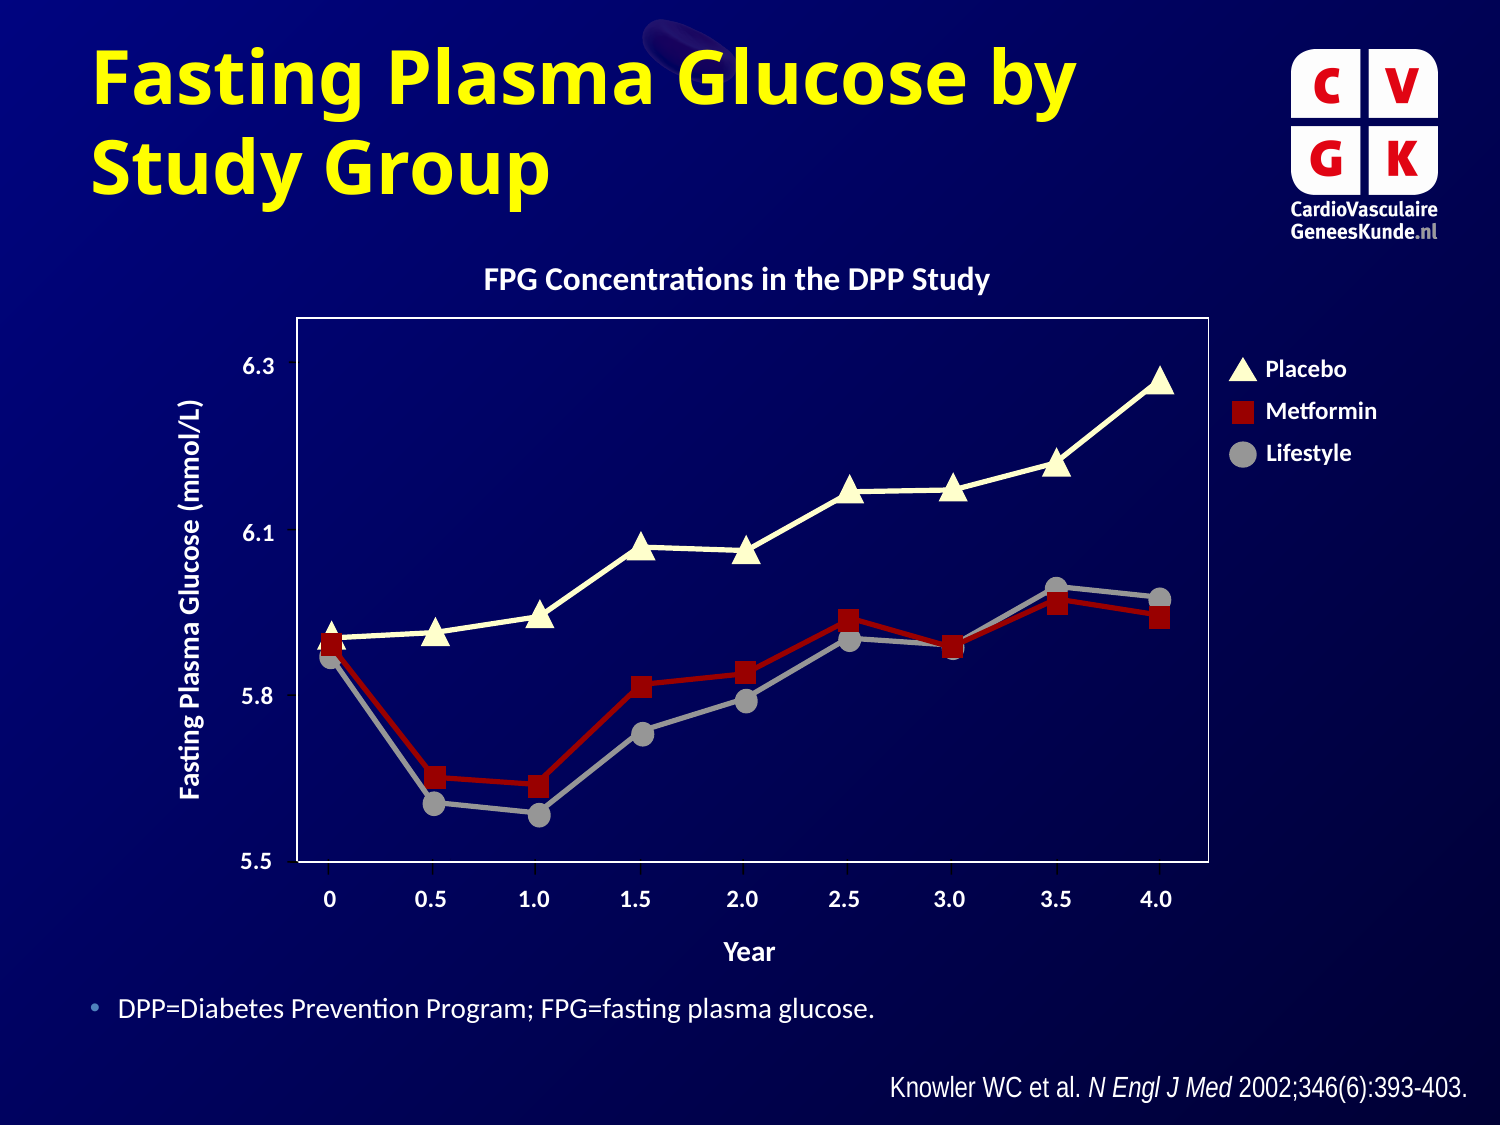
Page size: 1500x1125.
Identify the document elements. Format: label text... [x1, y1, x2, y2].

text_box 5.5 [239, 844, 273, 875]
text_box Fasting Plasma Glucose by Study Group [74, 25, 1256, 213]
text_box 0.5 [415, 883, 448, 913]
text_box 0 [323, 883, 337, 913]
text_box 1.0 [517, 883, 551, 913]
text_box 6.3 [242, 349, 275, 380]
text_box FPG Concentrations in the DPP Study [174, 249, 1300, 305]
text_box 6.1 [242, 516, 275, 547]
text_box Year [708, 924, 791, 975]
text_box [287, 317, 1209, 875]
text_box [1229, 349, 1428, 476]
text_box 1.5 [619, 883, 652, 913]
text_box 2.5 [828, 883, 861, 913]
text_box 3.5 [1040, 883, 1073, 913]
text_box 2.0 [726, 883, 759, 913]
text_box DPP=Diabetes Prevention Program; FPG=fasting plasma glucose. [75, 982, 1175, 1020]
text_box 4.0 [1140, 883, 1173, 913]
text_box Fasting Plasma Glucose (mmol/L) [162, 311, 213, 889]
text_box 3.0 [933, 883, 966, 913]
text_box Knowler WC et al. N Engl J Med 2002;346(6):393-403. [383, 1061, 1484, 1099]
picture [1291, 49, 1438, 239]
text_box 5.8 [240, 679, 274, 710]
